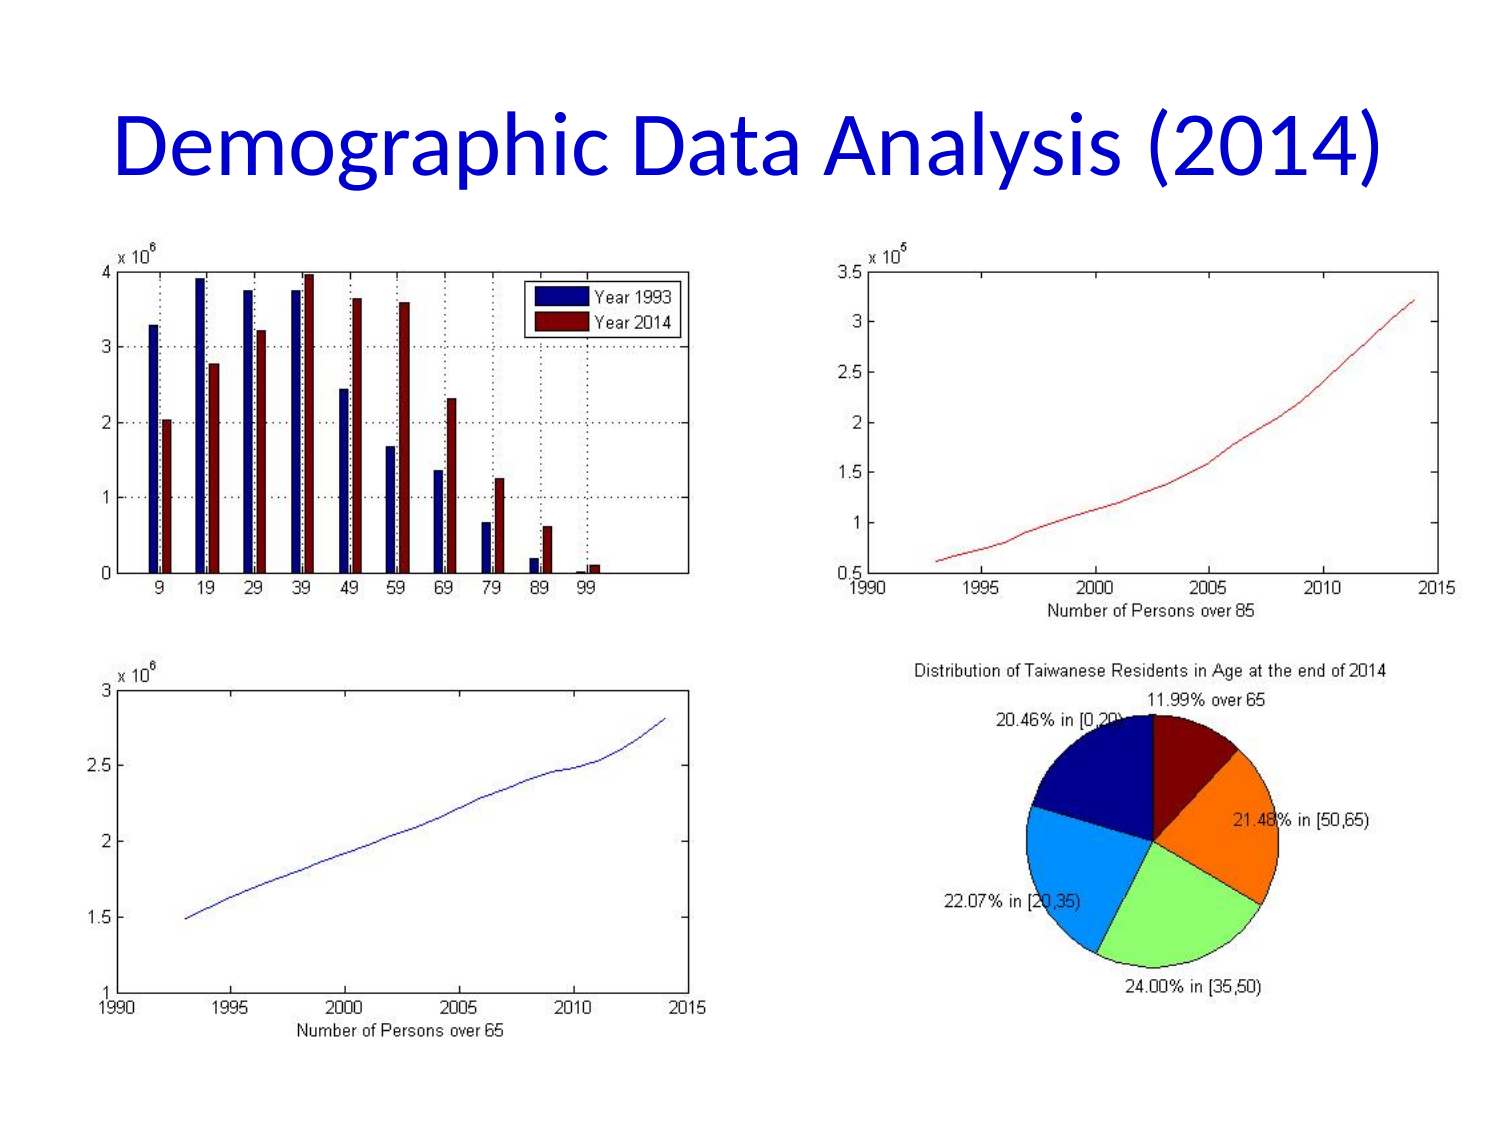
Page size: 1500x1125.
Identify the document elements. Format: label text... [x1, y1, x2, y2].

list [0, 205, 1500, 1090]
title Demographic Data Analysis (2014) [75, 45, 1425, 204]
